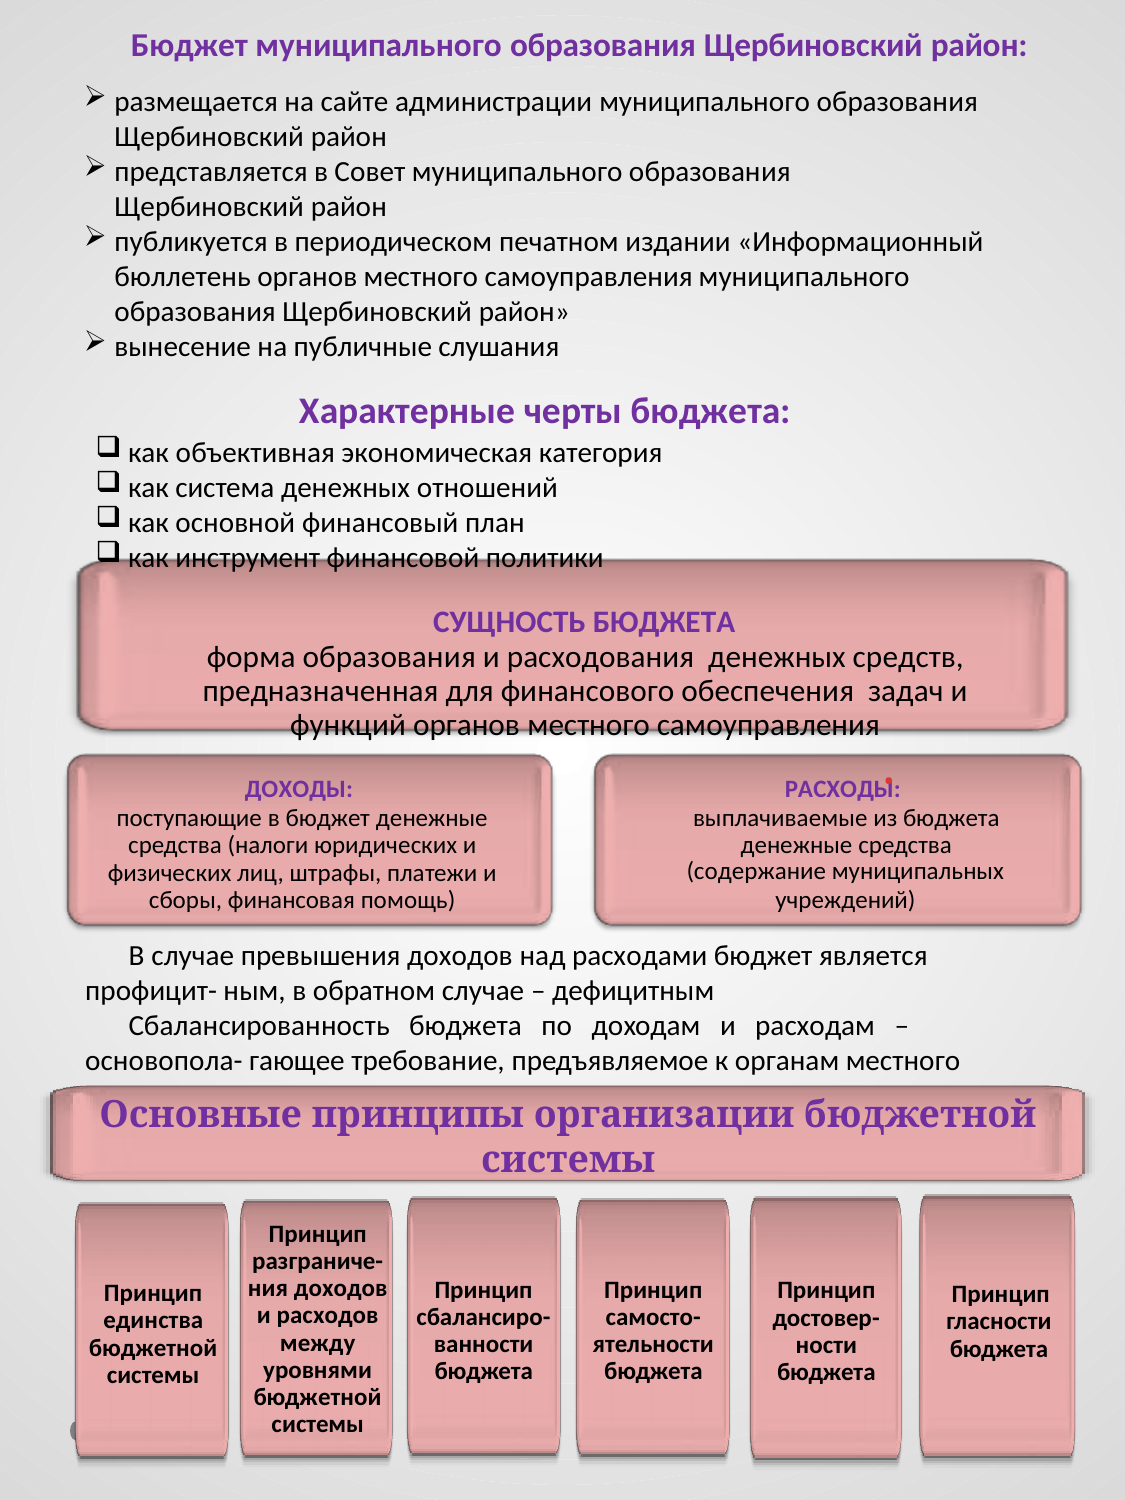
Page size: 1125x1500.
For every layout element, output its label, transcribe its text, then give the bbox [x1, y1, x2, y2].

text_box [747, 1386, 904, 1480]
text_box [573, 1191, 732, 1476]
text_box [585, 750, 1091, 939]
text_box ДОХОДЫ: поступающие в бюджет денежные средства (налоги юридических и физических лиц, штрафы, платежи и сборы, финансовая помощь) [105, 773, 498, 914]
text_box [404, 1189, 563, 1475]
text_box Принцип самосто- ятельности бюджета [574, 1276, 732, 1386]
text_box Принцип разграниче-ния доходов и расходов между уровнями бюджетной системы [240, 1220, 394, 1439]
text_box В случае превышения доходов над расходами бюджет является профицит- ным, в обратном случае – дефицитным Сбалансированность бюджета по доходам и расходам – основопола- гающее требование, предъявляемое к органам местного самоуправления [83, 936, 1066, 1082]
text_box Принцип сбалансиро- ванности бюджета [404, 1276, 562, 1386]
text_box [59, 554, 1088, 744]
text_box [916, 1187, 1078, 1479]
text_box РАСХОДЫ: выплачиваемые из бюджета денежные средства (содержание муниципальных учреждений) [632, 773, 1059, 914]
text_box [237, 1192, 395, 1477]
text_box [58, 750, 562, 939]
text_box [72, 1196, 231, 1479]
text_box Основные принципы организации бюджетной системы [30, 1082, 1106, 1188]
text_box Принцип достовер- ности бюджета [747, 1277, 904, 1386]
text_box [747, 1189, 904, 1277]
text_box Принцип единства бюджетной системы [74, 1278, 231, 1390]
text_box Принцип гласности бюджета [919, 1281, 1078, 1363]
text_box Бюджет муниципального образования Щербиновский район: размещается на сайте администрации муниципального образования Щербиновский район представляется в Совет муниципального образования Щербиновский район публикуется в периодическом печатном издании «Информационный бюллетень органов местного самоуправления муниципального образования Щербиновский район» вынесение на публичные слушания Характерные черты бюджета: как объективная экономическая категория как система денежных отношений как основной финансовый план как инструмент финансовой политики СУЩНОСТЬ БЮДЖЕТА форма образования и расходования денежных средств, предназначенная для финансового обеспечения задач и функций органов местного самоуправления [81, 23, 1078, 743]
